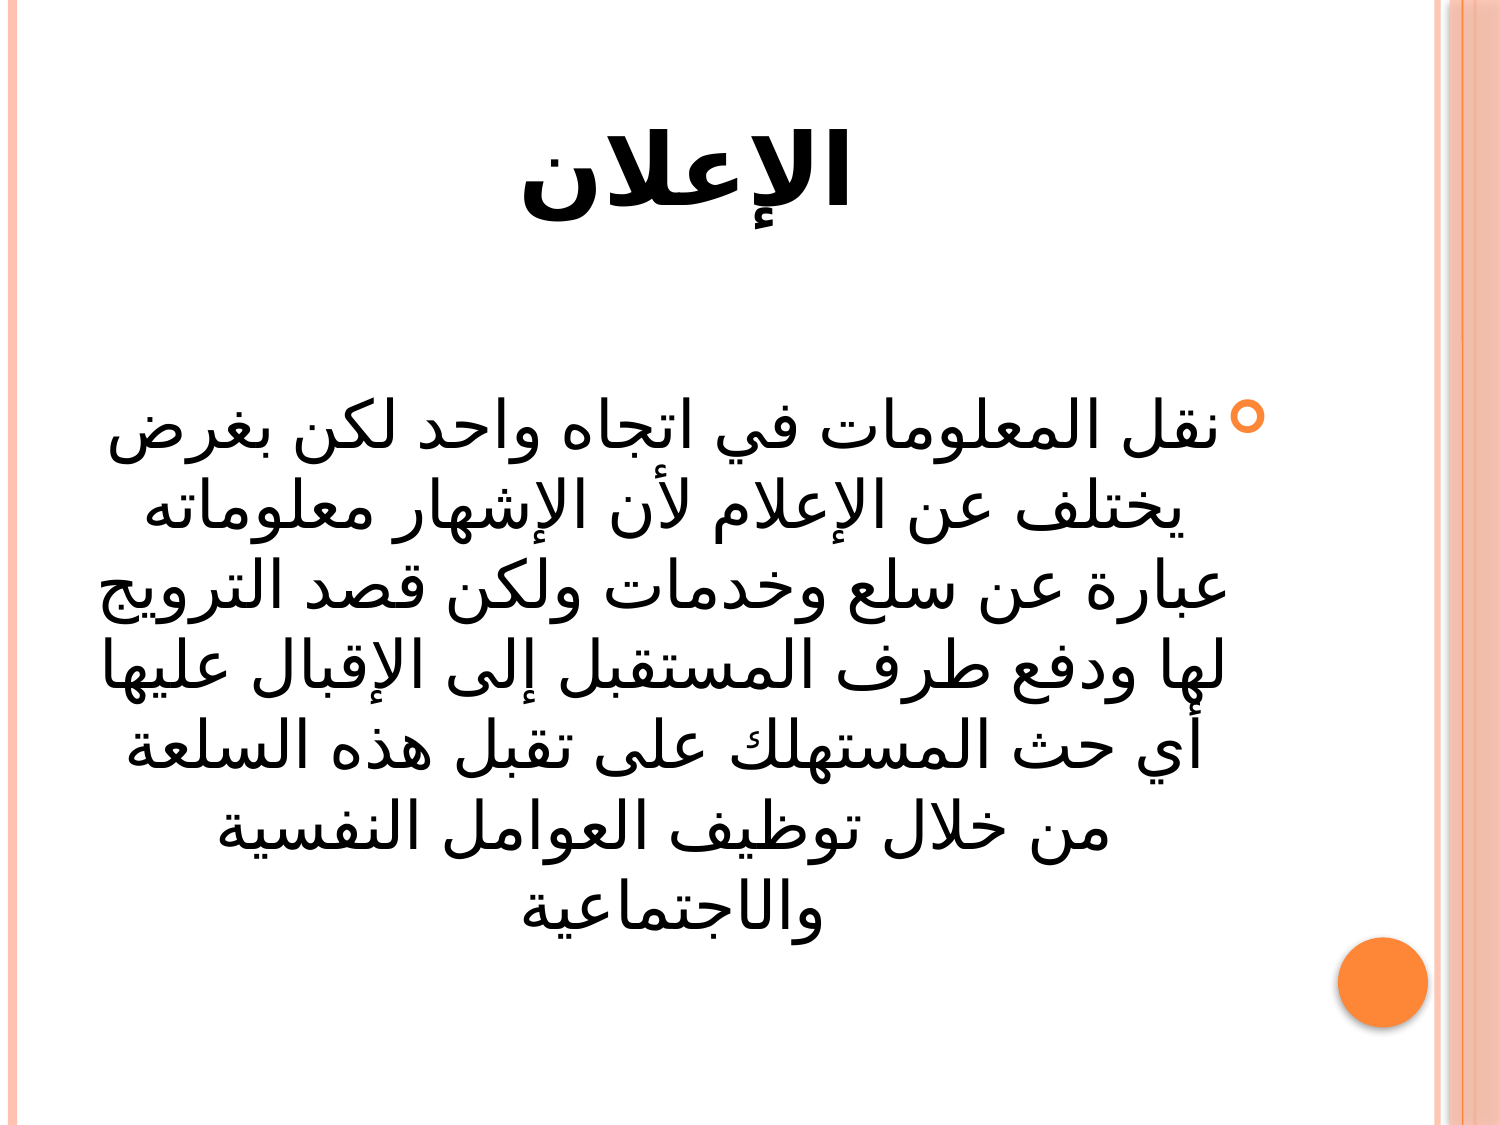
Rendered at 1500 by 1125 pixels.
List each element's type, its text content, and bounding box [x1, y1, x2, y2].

title الإعلان [75, 45, 1300, 233]
list نقل المعلومات في اتجاه واحد لكن بغرض يختلف عن الإعلام لأن الإشهار معلوماته عبارة عن سلع وخدمات ولكن قصد الترويج لها ودفع طرف المستقبل إلى الإقبال عليها أي حث المستهلك على تقبل هذه السلعة من خلال توظيف العوامل النفسية والاجتماعية [75, 262, 1300, 1062]
